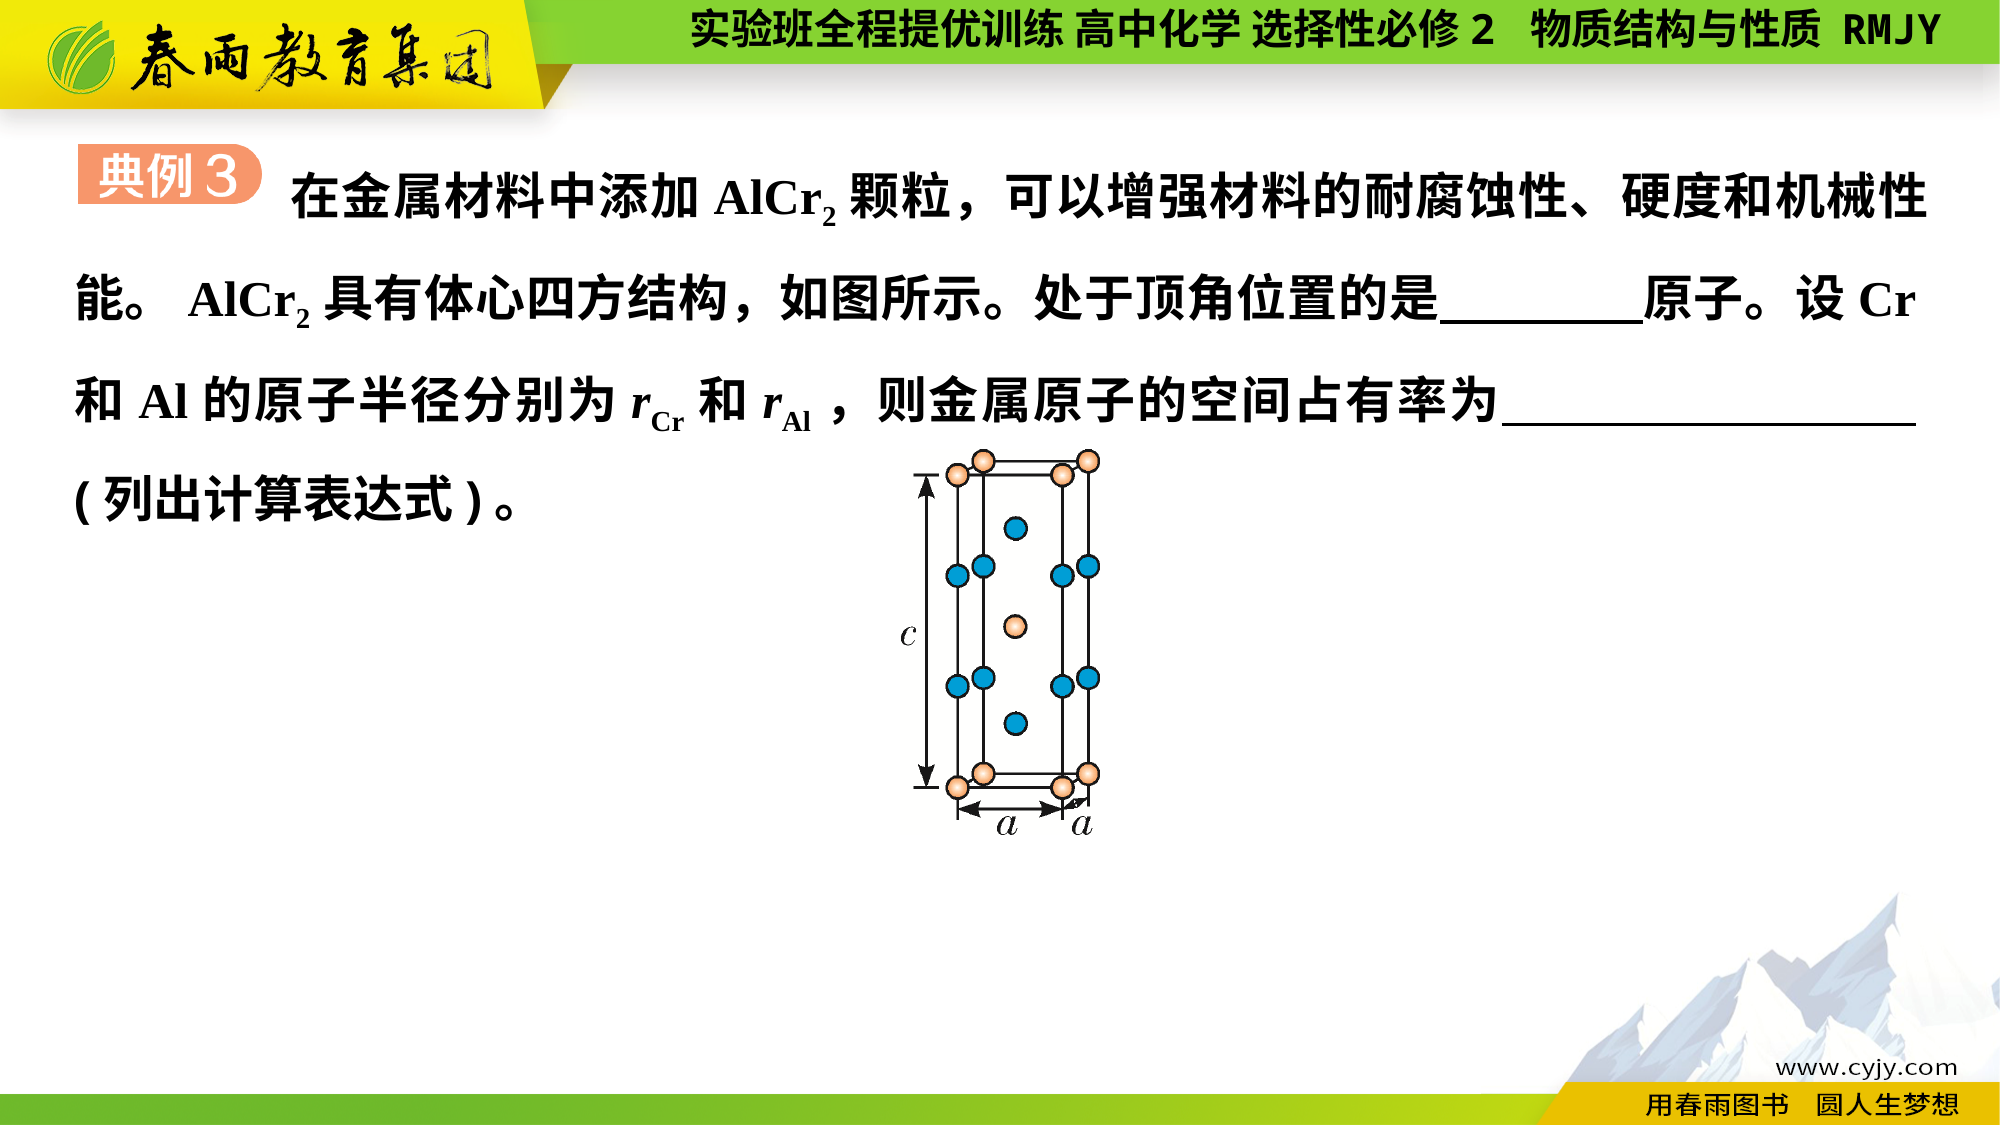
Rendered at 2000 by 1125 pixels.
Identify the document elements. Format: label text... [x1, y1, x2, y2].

list 在金属材料中添加AlCr2颗粒，可以增强材料的耐腐蚀性、硬度和机械性能。AlCr2具有体心四方结构，如图所示。处于顶角位置的是 原子。设Cr和Al的原子半径分别为rCr和rAl，则金属原子的空间占有率为 (列出计算表达式)。 [59, 122, 1944, 502]
picture [0, 0, 2000, 1125]
